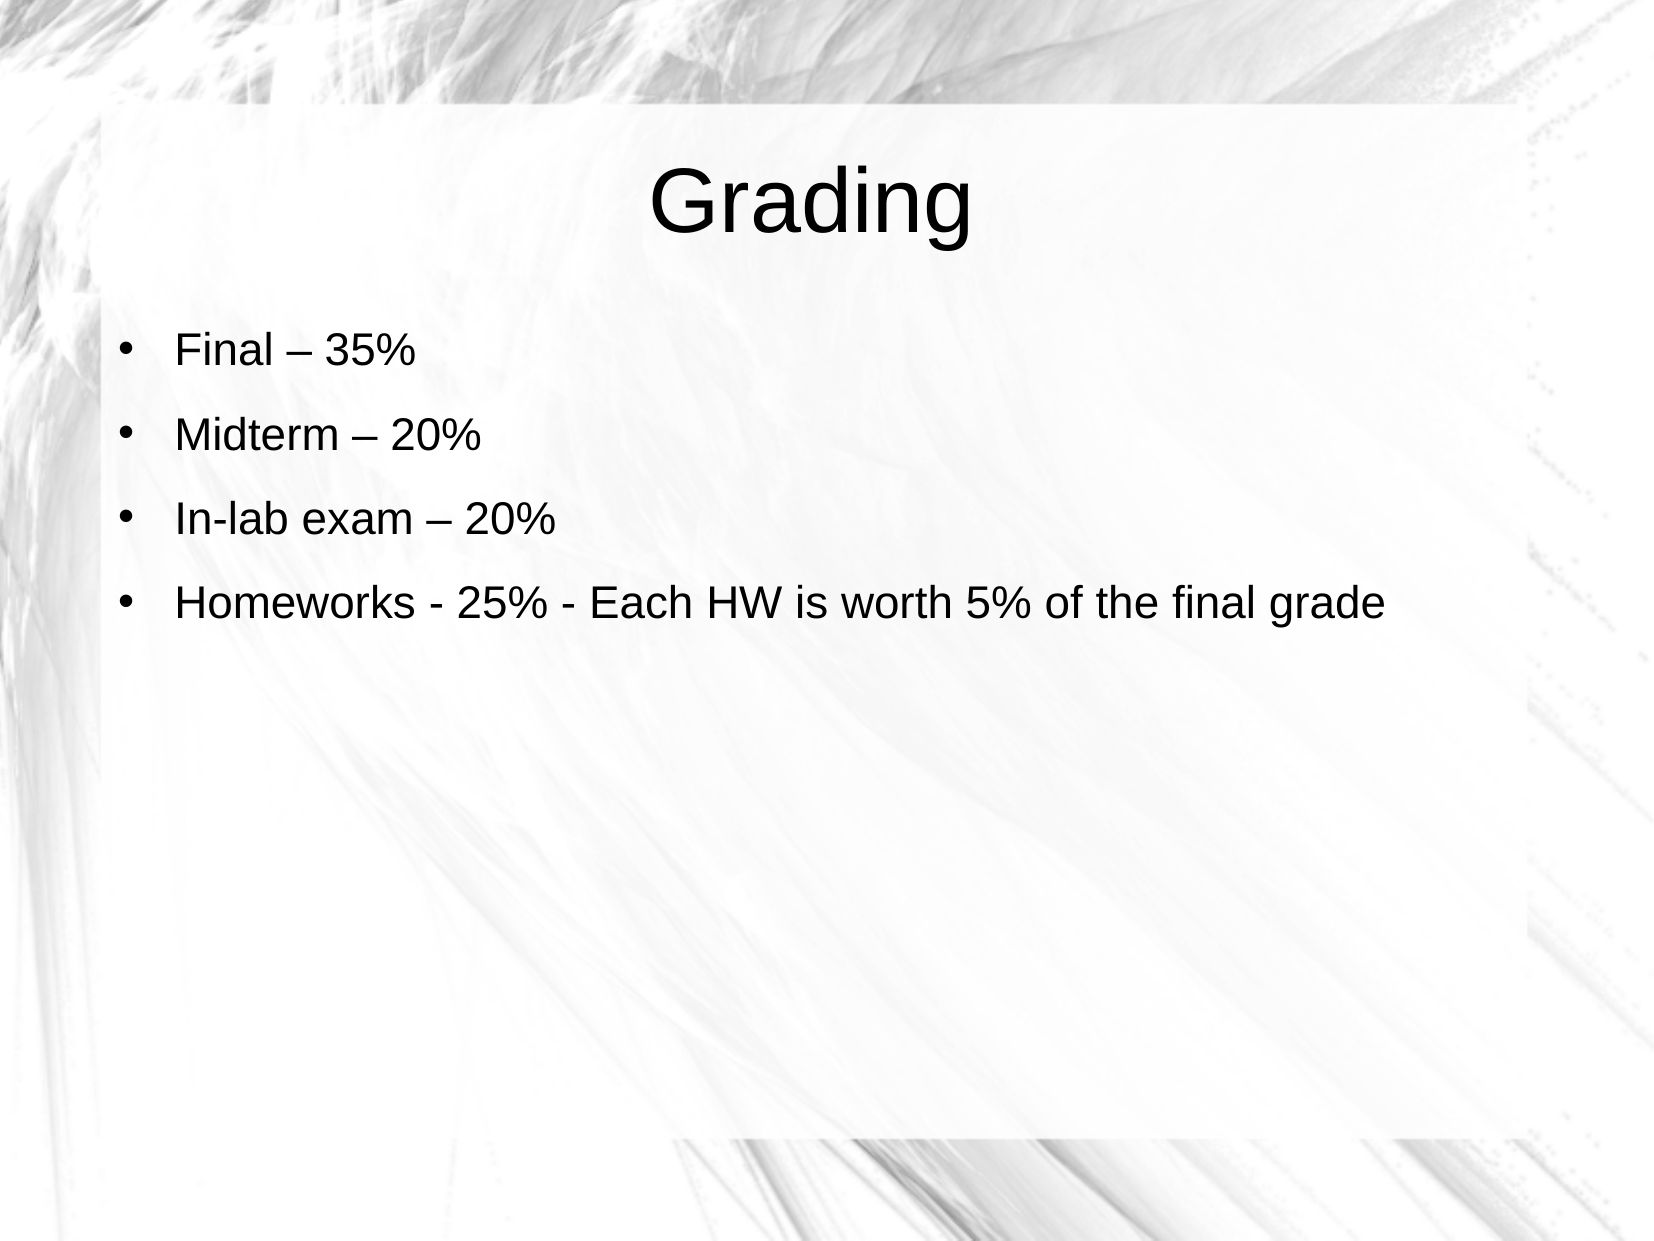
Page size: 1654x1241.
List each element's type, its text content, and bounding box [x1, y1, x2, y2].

list Final – 35% Midterm – 20% In-lab exam – 20% Homeworks - 25% - Each HW is worth 5% of the final grade [118, 319, 1571, 1102]
title Grading [118, 112, 1506, 281]
picture [0, 0, 1654, 1241]
